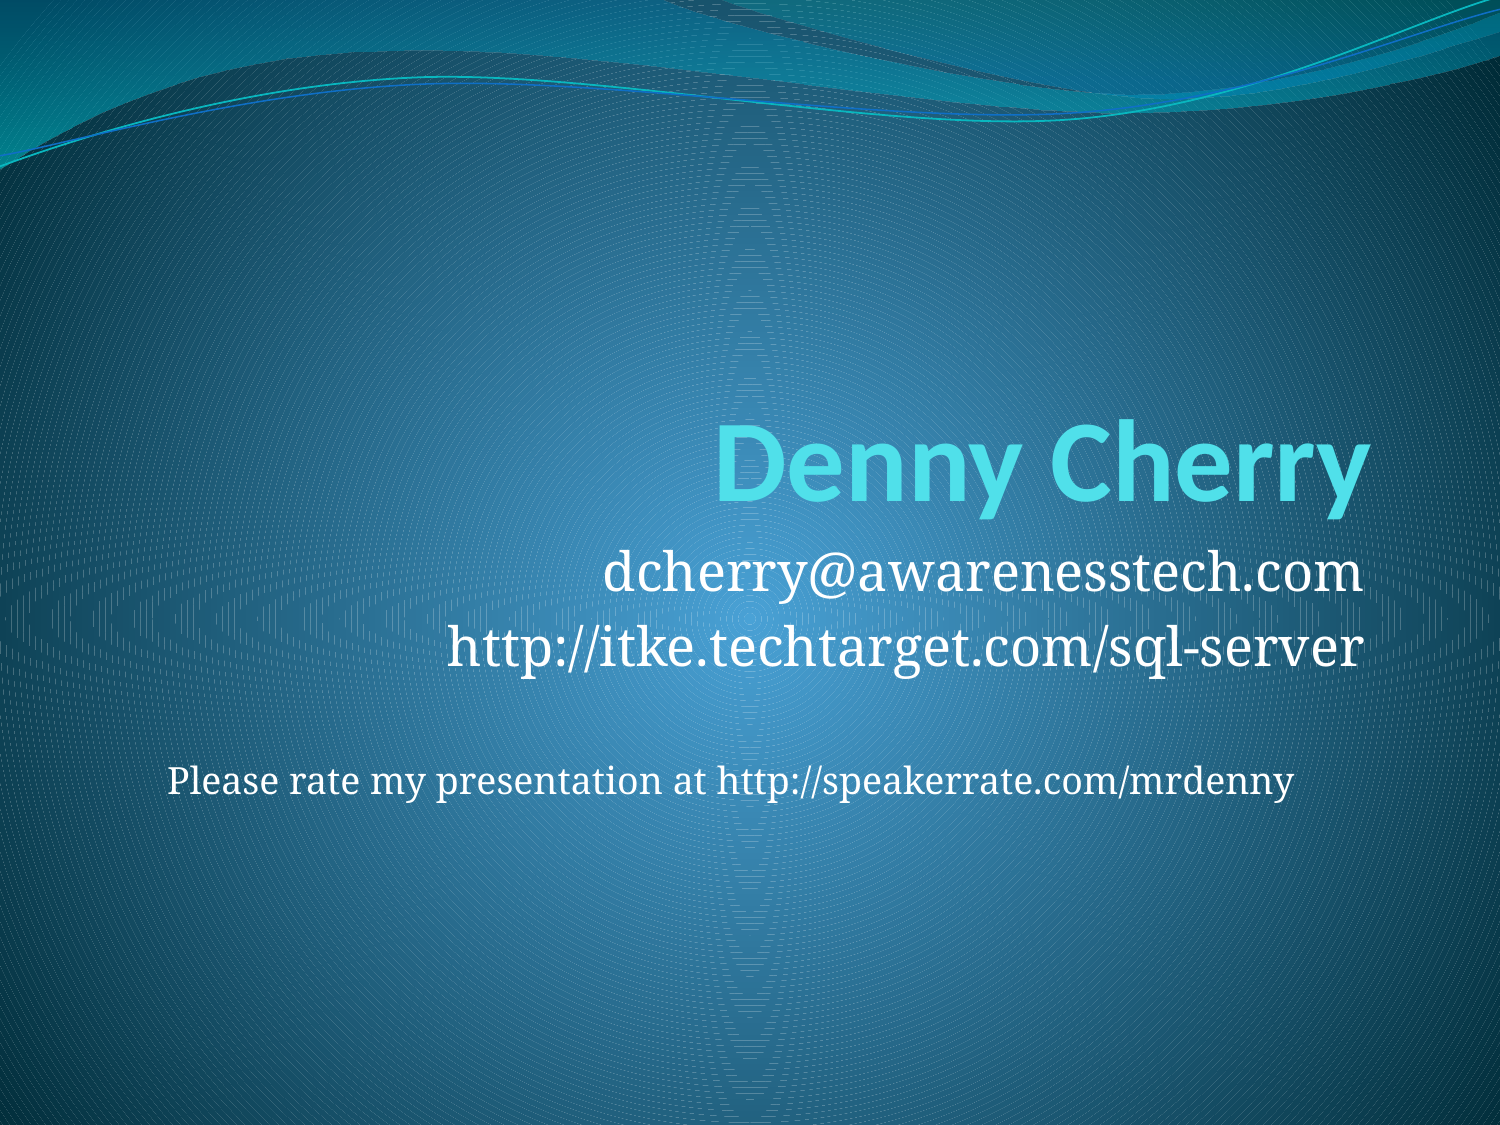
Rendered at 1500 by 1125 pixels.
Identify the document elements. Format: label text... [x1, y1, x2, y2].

subtitle dcherry@awarenesstech.com http://itke.techtarget.com/sql-server [87, 529, 1376, 725]
title Denny Cherry [87, 224, 1376, 525]
text_box Please rate my presentation at http://speakerrate.com/mrdenny [99, 749, 1363, 810]
